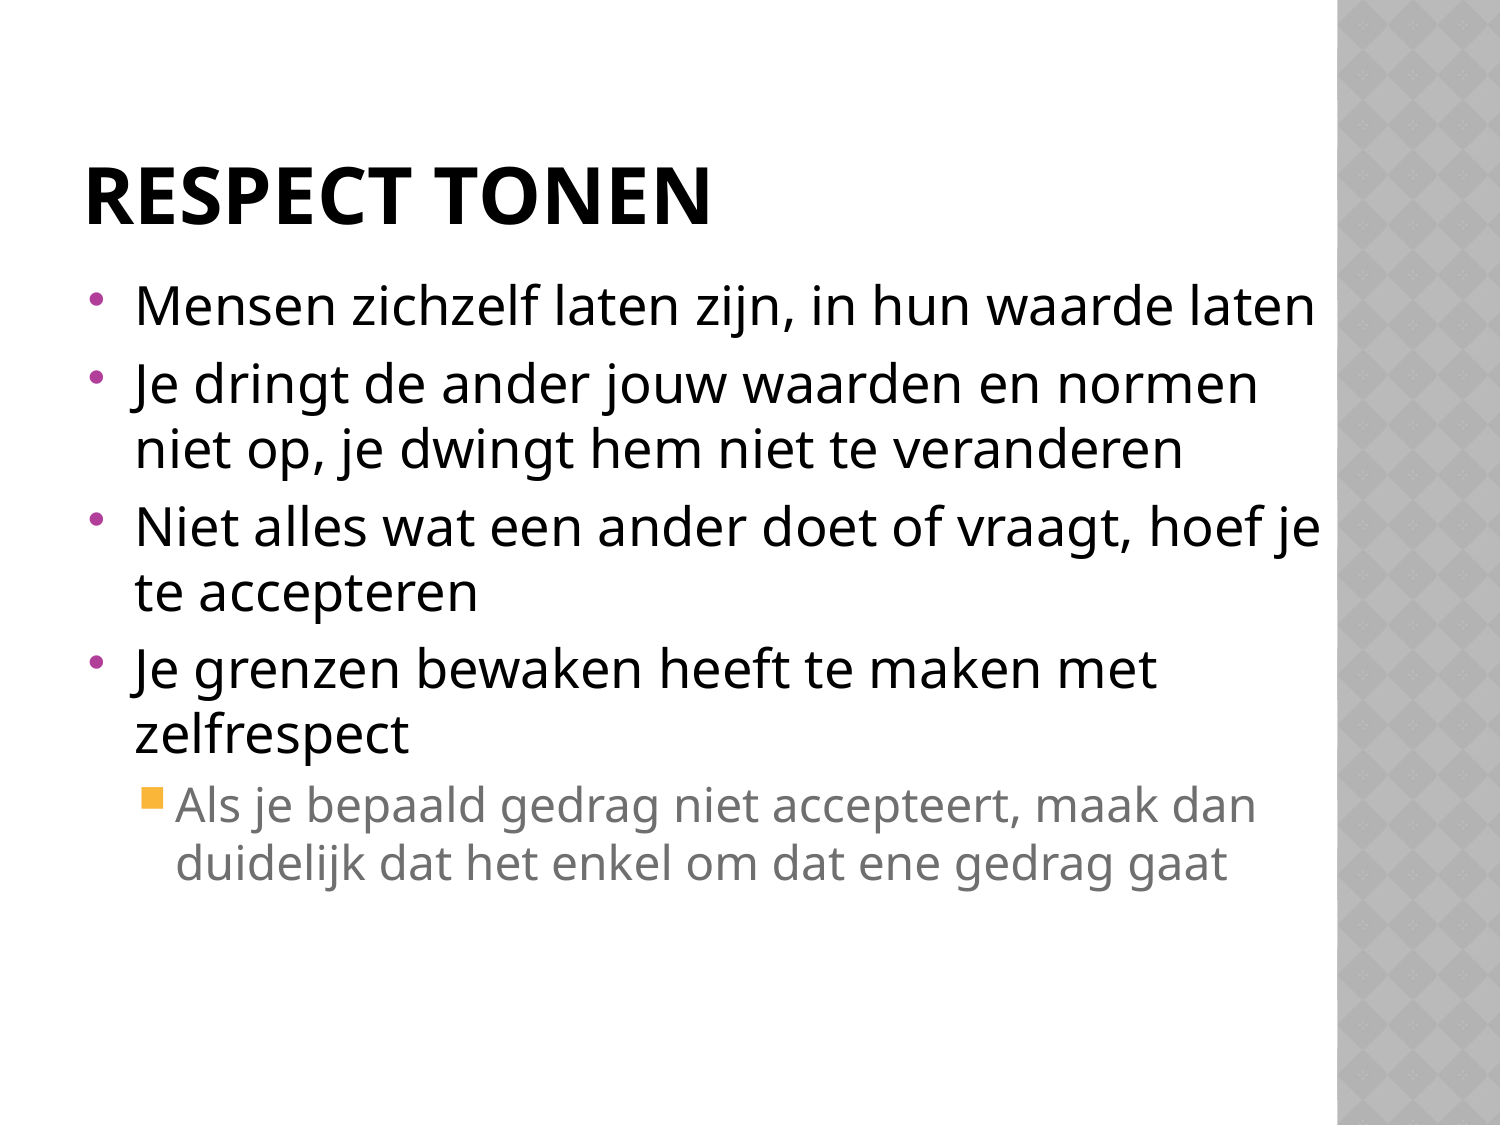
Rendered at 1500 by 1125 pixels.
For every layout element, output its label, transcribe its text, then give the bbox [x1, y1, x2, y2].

title Respect tonen [75, 52, 1263, 240]
list Mensen zichzelf laten zijn, in hun waarde laten Je dringt de ander jouw waarden en normen niet op, je dwingt hem niet te veranderen Niet alles wat een ander doet of vraagt, hoef je te accepteren Je grenzen bewaken heeft te maken met zelfrespect Als je bepaald gedrag niet accepteert, maak dan duidelijk dat het enkel om dat ene gedrag gaat [75, 264, 1341, 1059]
